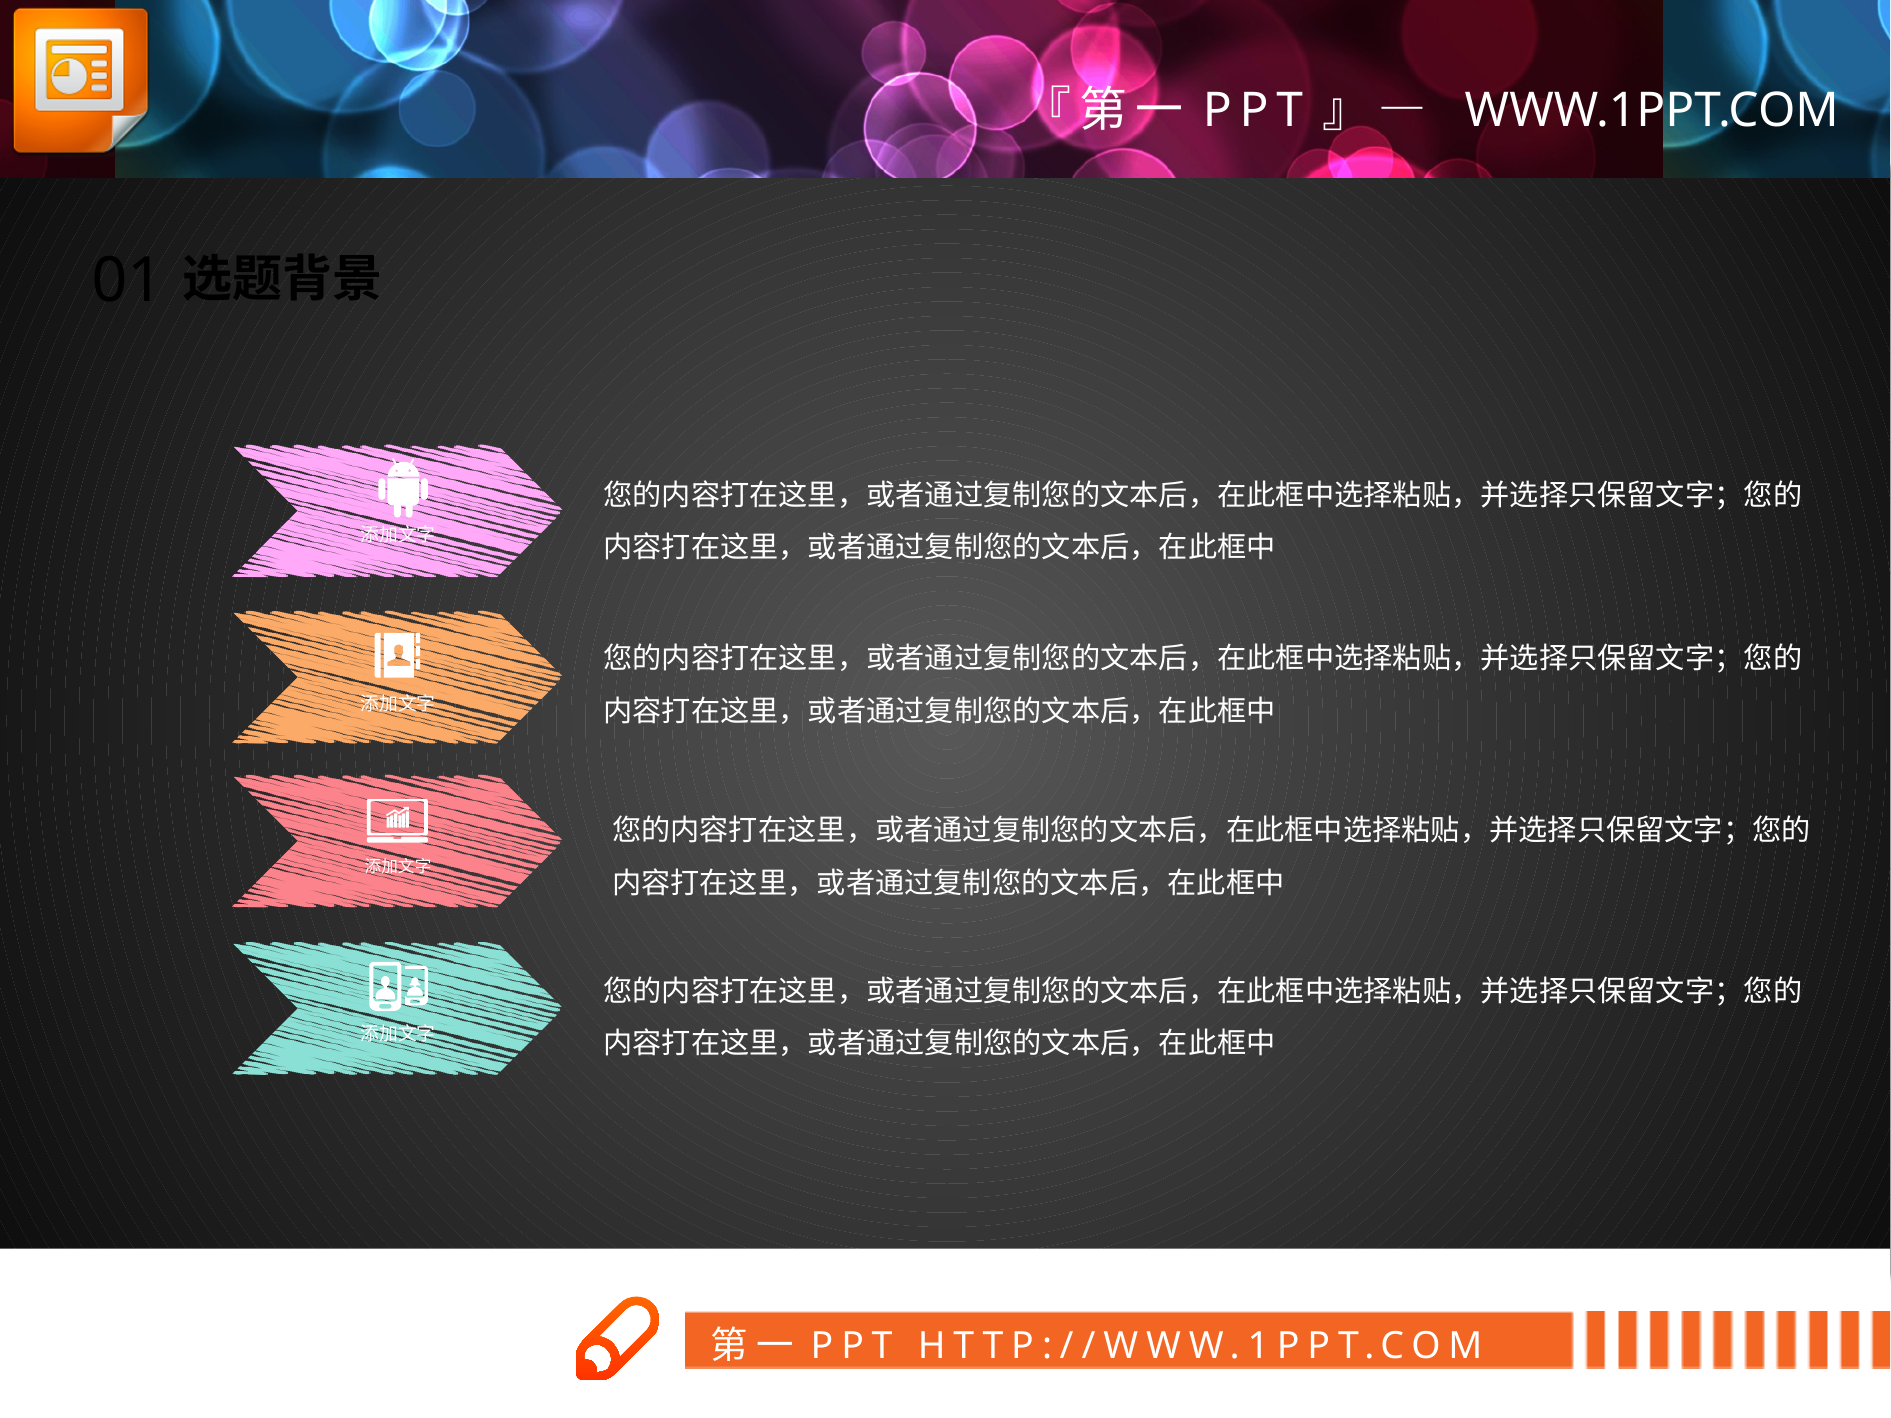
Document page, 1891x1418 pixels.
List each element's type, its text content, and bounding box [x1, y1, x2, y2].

picture [0, 0, 1891, 178]
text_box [231, 941, 564, 1076]
text_box 您的内容打在这里，或者通过复制您的文本后，在此框中选择粘贴，并选择只保留文字；您的内容打在这里，或者通过复制您的文本后，在此框中 [588, 451, 1818, 520]
text_box 您的内容打在这里，或者通过复制您的文本后，在此框中选择粘贴，并选择只保留文字；您的内容打在这里，或者通过复制您的文本后，在此框中 [588, 614, 1818, 683]
text_box 您的内容打在这里，或者通过复制您的文本后，在此框中选择粘贴，并选择只保留文字；您的内容打在这里，或者通过复制您的文本后，在此框中 [597, 786, 1841, 855]
text_box 01 [75, 231, 180, 321]
picture [685, 1311, 1891, 1369]
text_box 选题背景 [180, 238, 649, 314]
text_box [231, 610, 564, 744]
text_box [231, 444, 564, 578]
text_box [231, 774, 564, 908]
text_box 您的内容打在这里，或者通过复制您的文本后，在此框中选择粘贴，并选择只保留文字；您的内容打在这里，或者通过复制您的文本后，在此框中 [588, 947, 1818, 1016]
